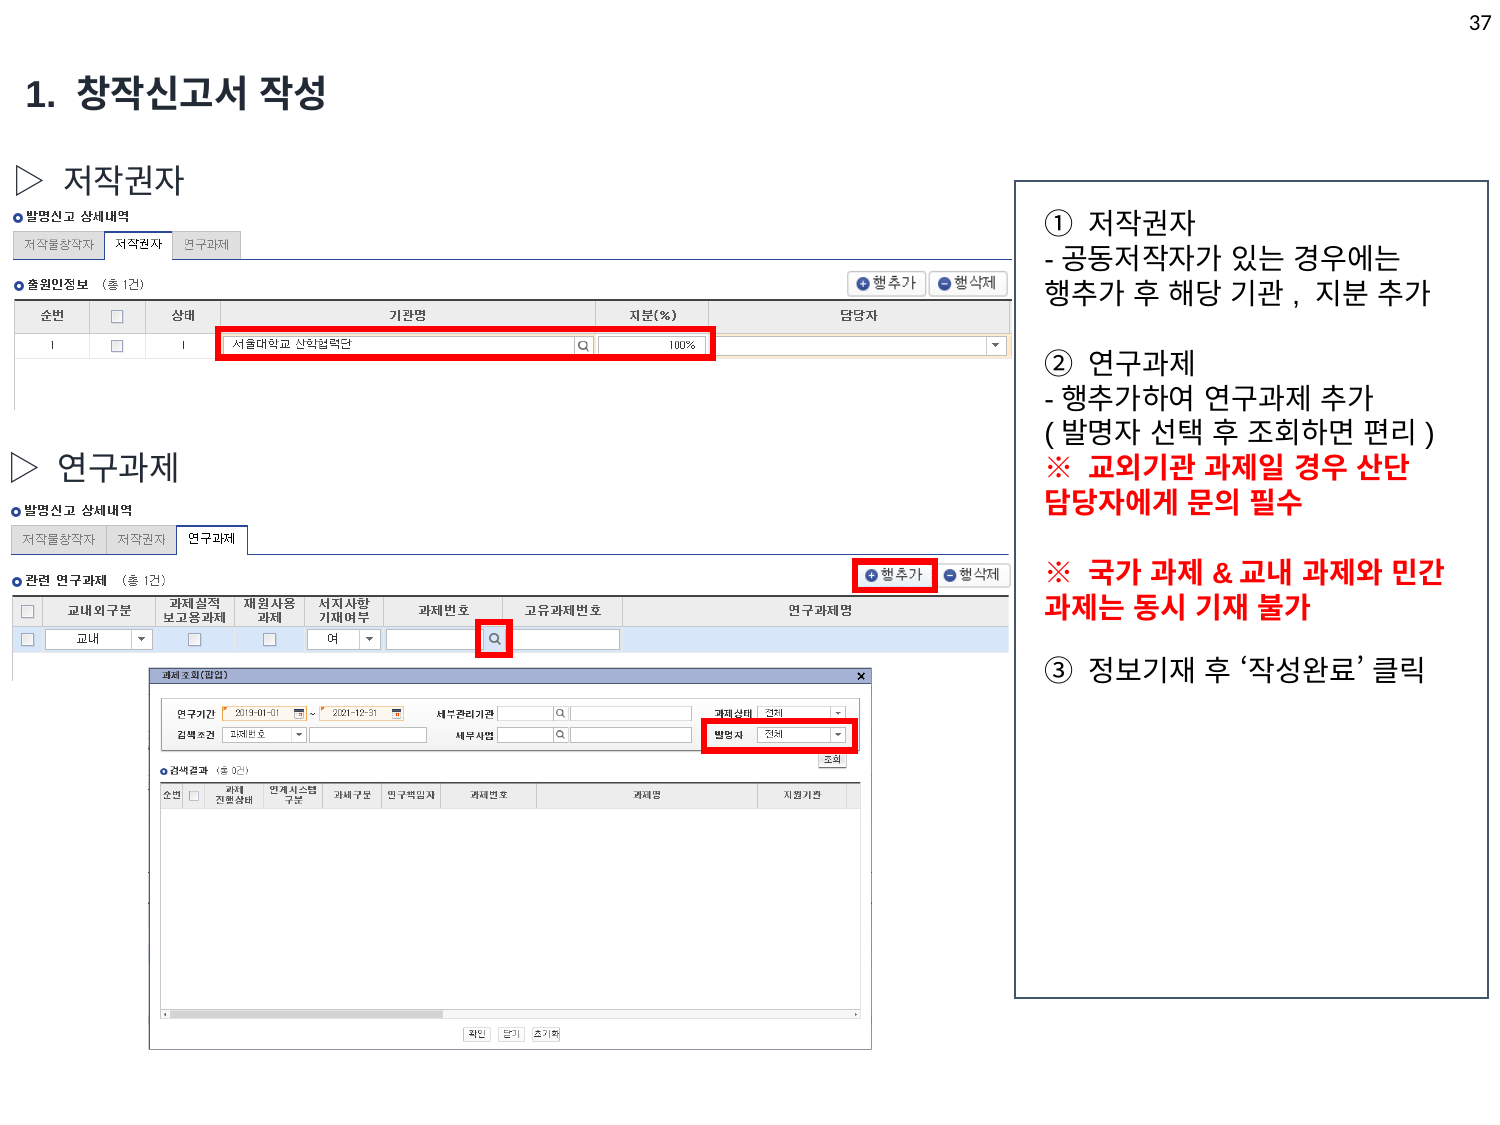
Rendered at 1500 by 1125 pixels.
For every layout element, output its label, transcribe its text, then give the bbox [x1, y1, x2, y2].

text_box 37 [1453, 0, 1500, 43]
picture [8, 499, 1012, 1050]
picture [7, 206, 1012, 410]
text_box ▷ 저작권자 [0, 152, 201, 208]
text_box ▷ 연구과제 [0, 439, 195, 495]
text_box 1. 창작신고서 작성 [10, 62, 344, 123]
text_box ① 저작권자 -공동저작자가 있는 경우에는 행추가 후 해당 기관, 지분 추가 ② 연구과제 -행추가하여 연구과제 추가 (발명자 선택 후 조회하면 편리) ※ 교외기관 과제일 경우 산단 담당자에게 문의 필수 ※ 국가 과제&교내 과제와 민간 과제는 동시 기재 불가 ③ 정보기재 후 ‘작성완료’ 클릭 [1029, 197, 1478, 695]
text_box 1 [1014, 180, 1489, 999]
